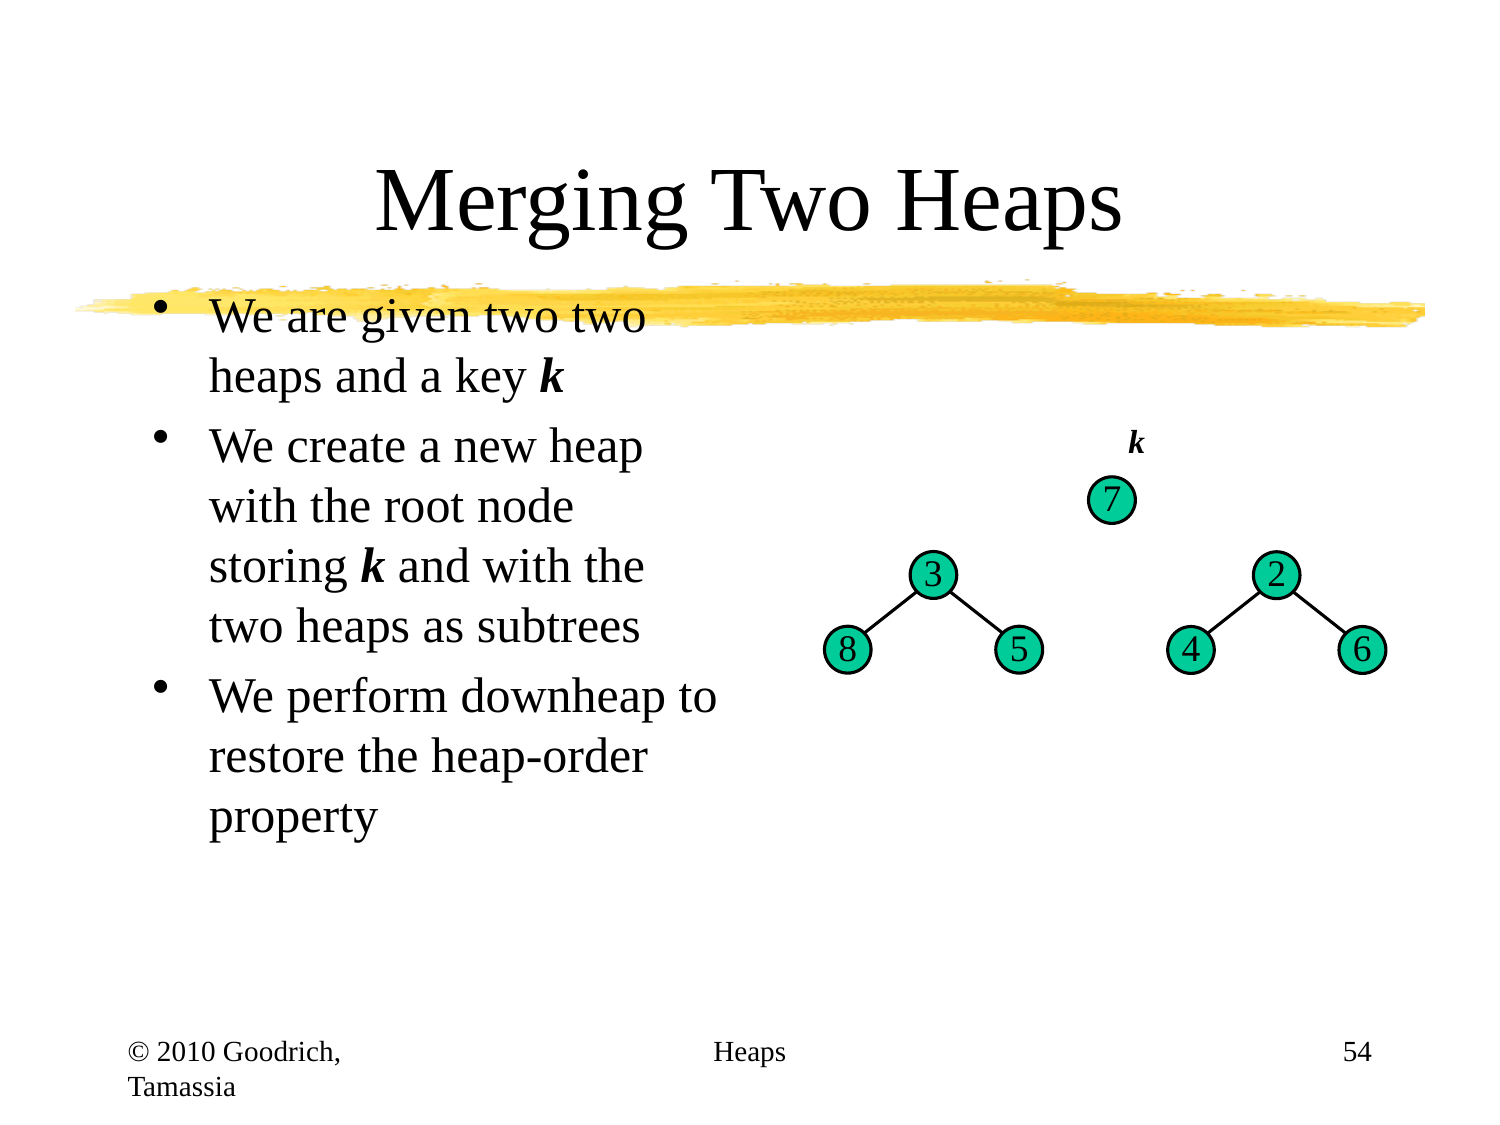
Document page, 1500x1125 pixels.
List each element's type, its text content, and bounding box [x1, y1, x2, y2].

text_box 4 [1167, 626, 1215, 674]
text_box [949, 592, 1004, 633]
list We are given two two heaps and a key k We create a new heap with the root node storing k and with the two heaps as subtrees We perform downheap to restore the heap-order property [137, 274, 738, 951]
slide_number 54 [1074, 1024, 1388, 1101]
text_box 6 [1339, 626, 1386, 674]
text_box 2 [1253, 551, 1300, 599]
text_box 8 [824, 626, 872, 674]
text_box 5 [995, 626, 1043, 674]
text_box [1292, 592, 1347, 633]
picture [738, 274, 1425, 338]
picture [75, 274, 137, 338]
slide_number © 2010 Goodrich, Tamassia [112, 1024, 426, 1101]
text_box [864, 592, 918, 633]
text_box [1207, 592, 1261, 633]
title Merging Two Heaps [112, 99, 1388, 288]
text_box 3 [910, 551, 957, 599]
text_box 7 [1088, 476, 1136, 524]
footer Heaps [512, 1024, 988, 1101]
text_box k [1113, 412, 1161, 468]
